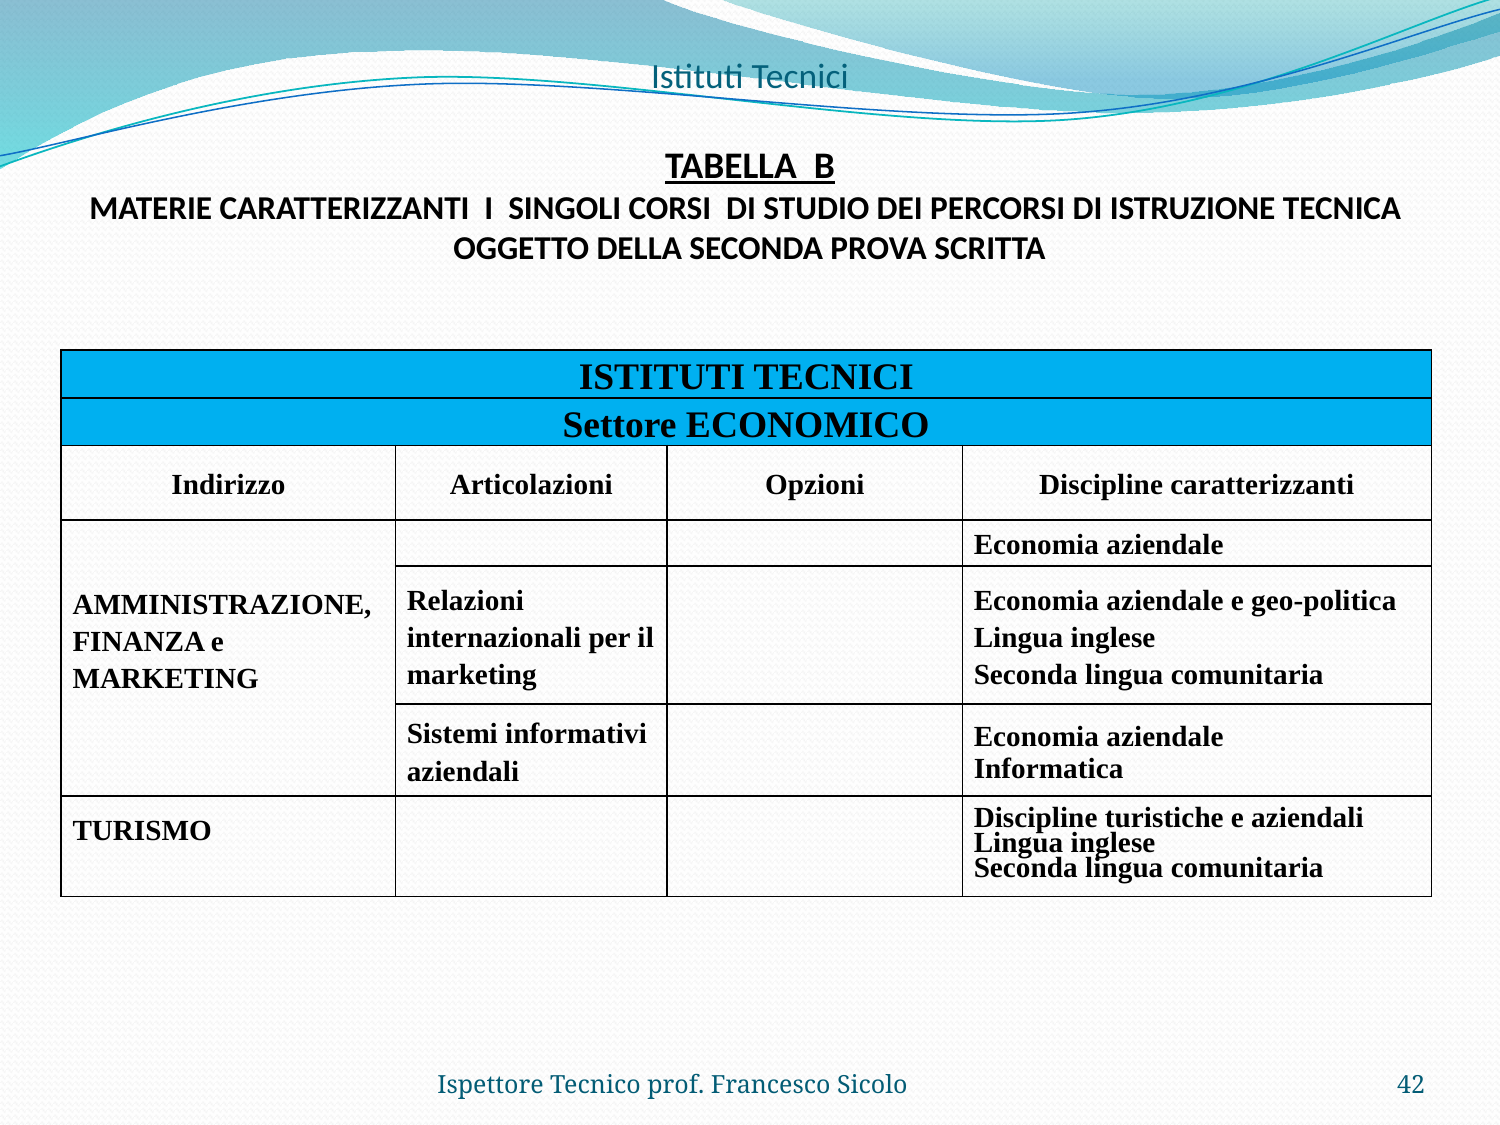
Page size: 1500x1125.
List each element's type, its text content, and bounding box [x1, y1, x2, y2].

footer Ispettore Tecnico prof. Francesco Sicolo [437, 1042, 988, 1103]
slide_number 42 [1299, 1042, 1425, 1103]
table_cell Economia aziendale [963, 521, 1431, 565]
table_cell [668, 521, 962, 565]
table_cell Articolazioni [396, 446, 666, 519]
table_cell [396, 797, 666, 896]
table_cell Indirizzo [62, 446, 395, 519]
table_cell Discipline turistiche e aziendali Lingua inglese Seconda lingua comunitaria [963, 797, 1431, 896]
table_cell [668, 705, 962, 795]
table_cell Sistemi informativi aziendali [396, 705, 666, 795]
table_cell TURISMO [62, 797, 395, 896]
table_cell Relazioni internazionali per il marketing [396, 567, 666, 703]
table_cell [396, 521, 666, 565]
title Istituti Tecnici [75, 45, 1425, 96]
table_cell AMMINISTRAZIONE, FINANZA e MARKETING [62, 521, 395, 795]
table_header ISTITUTI TECNICI [62, 351, 1431, 397]
table_cell Settore ECONOMICO [62, 399, 1431, 445]
table_cell Discipline caratterizzanti [963, 446, 1431, 519]
table_cell Economia aziendale e geo-politica Lingua inglese Seconda lingua comunitaria [963, 567, 1431, 703]
table_cell [668, 797, 962, 896]
table_cell Opzioni [668, 446, 962, 519]
table_cell [668, 567, 962, 703]
table_cell Economia aziendale Informatica [963, 705, 1431, 795]
text_box TABELLA B MATERIE CARATTERIZZANTI I SINGOLI CORSI DI STUDIO DEI PERCORSI DI ISTRUZIONE TECNICA OGGETTO DELLA SECONDA PROVA SCRITTA [64, 133, 1436, 314]
